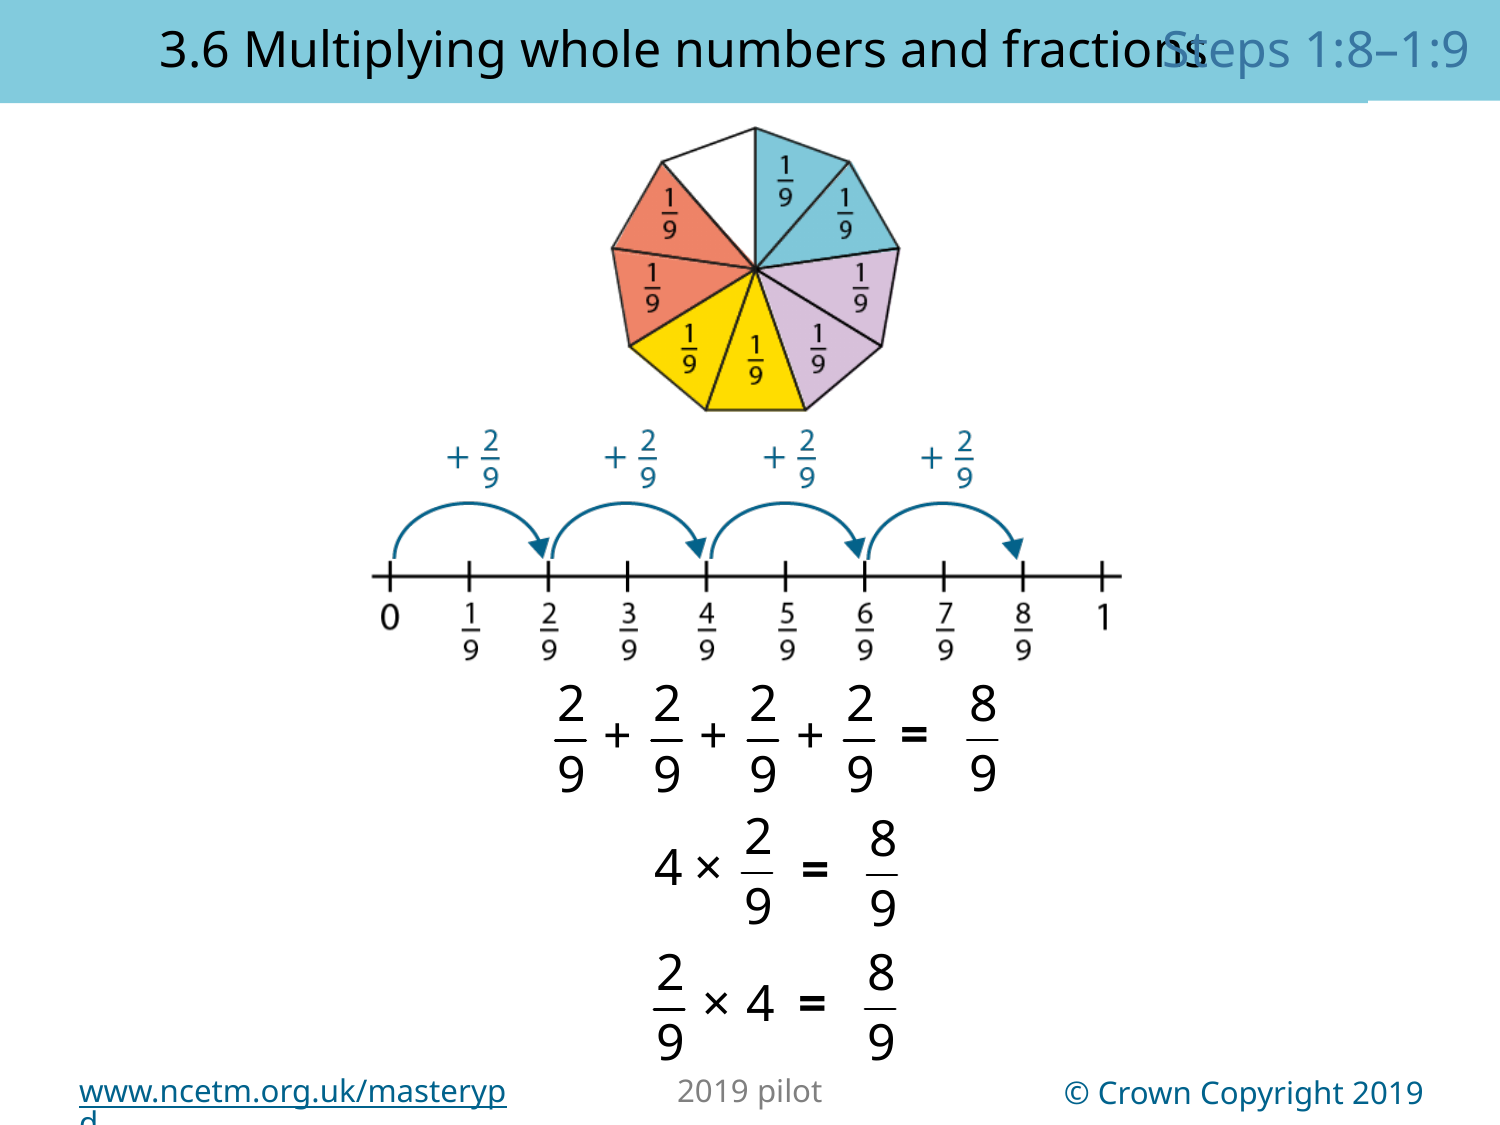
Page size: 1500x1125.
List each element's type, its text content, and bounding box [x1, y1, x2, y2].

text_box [649, 946, 777, 1068]
picture [108, 126, 1334, 691]
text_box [799, 812, 902, 932]
list Steps 1:8–1:9 [0, 0, 1500, 104]
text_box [899, 677, 1004, 799]
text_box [797, 946, 902, 1068]
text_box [650, 810, 778, 932]
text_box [550, 678, 881, 799]
